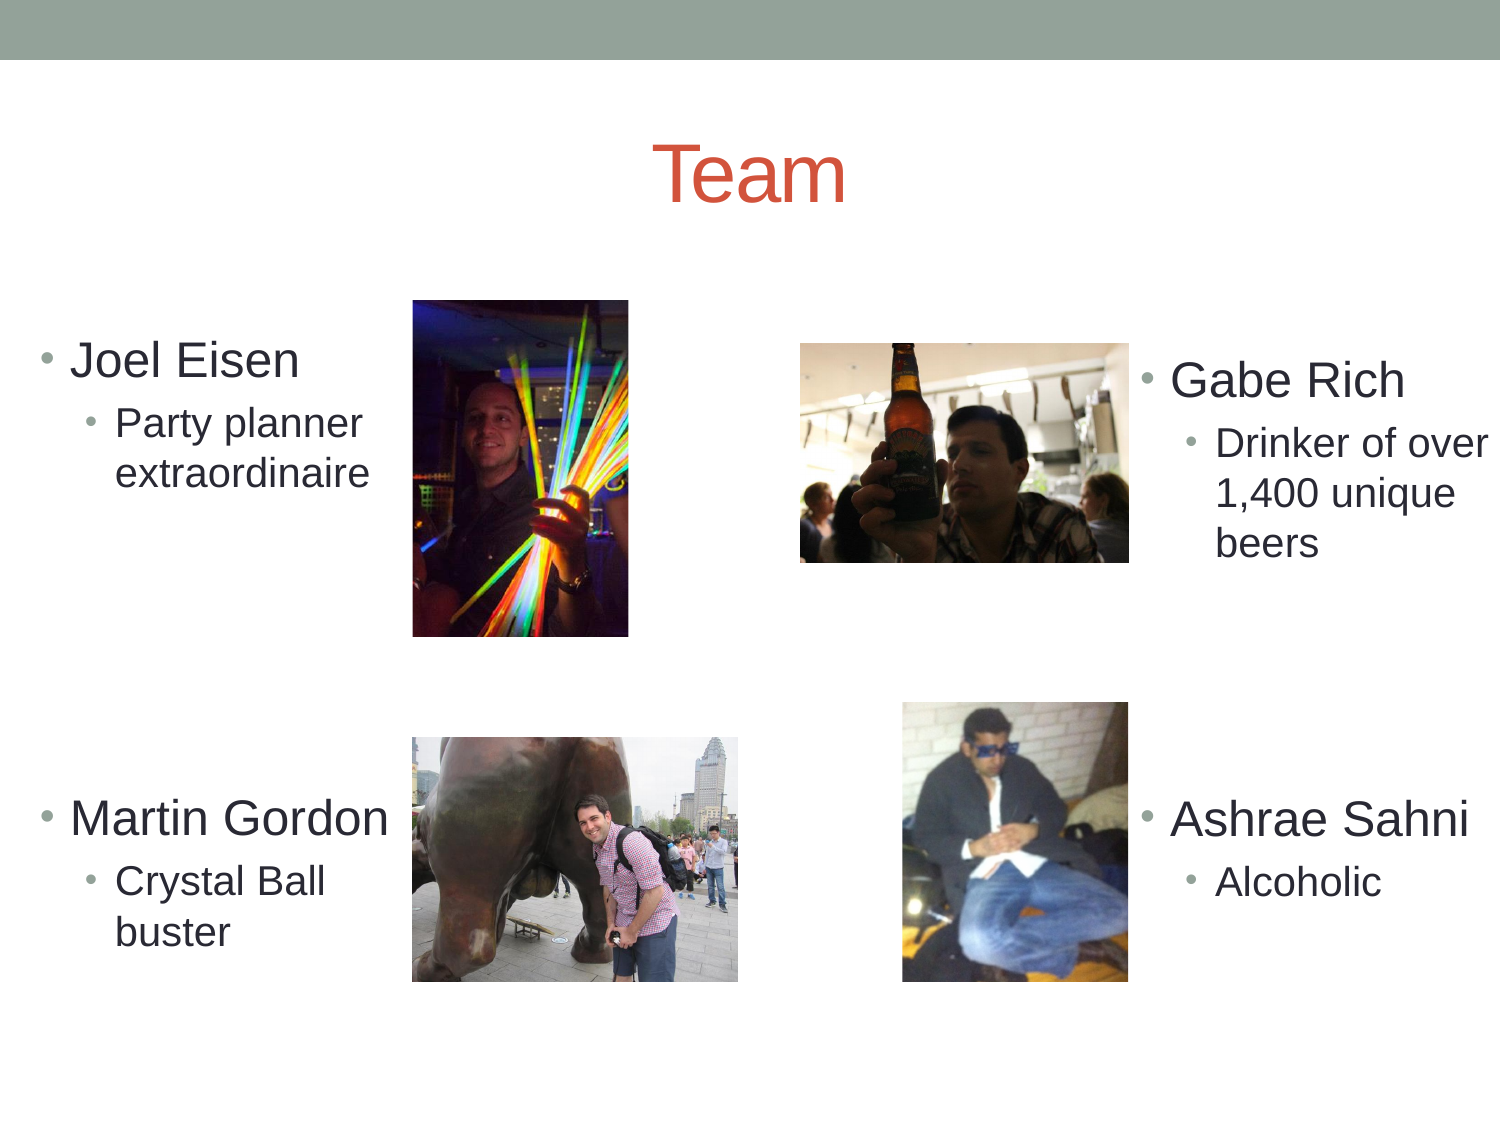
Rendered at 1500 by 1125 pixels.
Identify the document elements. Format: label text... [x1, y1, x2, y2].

picture [875, 702, 1155, 982]
list Joel Eisen Party planner extraordinaire Martin Gordon Crystal Ball buster [24, 249, 463, 1050]
picture [412, 737, 738, 982]
title Team [75, 87, 1425, 250]
text_box Gabe Rich Drinker of over 1,400 unique beers Ashrae Sahni Alcoholic [1124, 200, 1500, 1000]
picture [412, 299, 629, 637]
picture [799, 343, 1129, 563]
